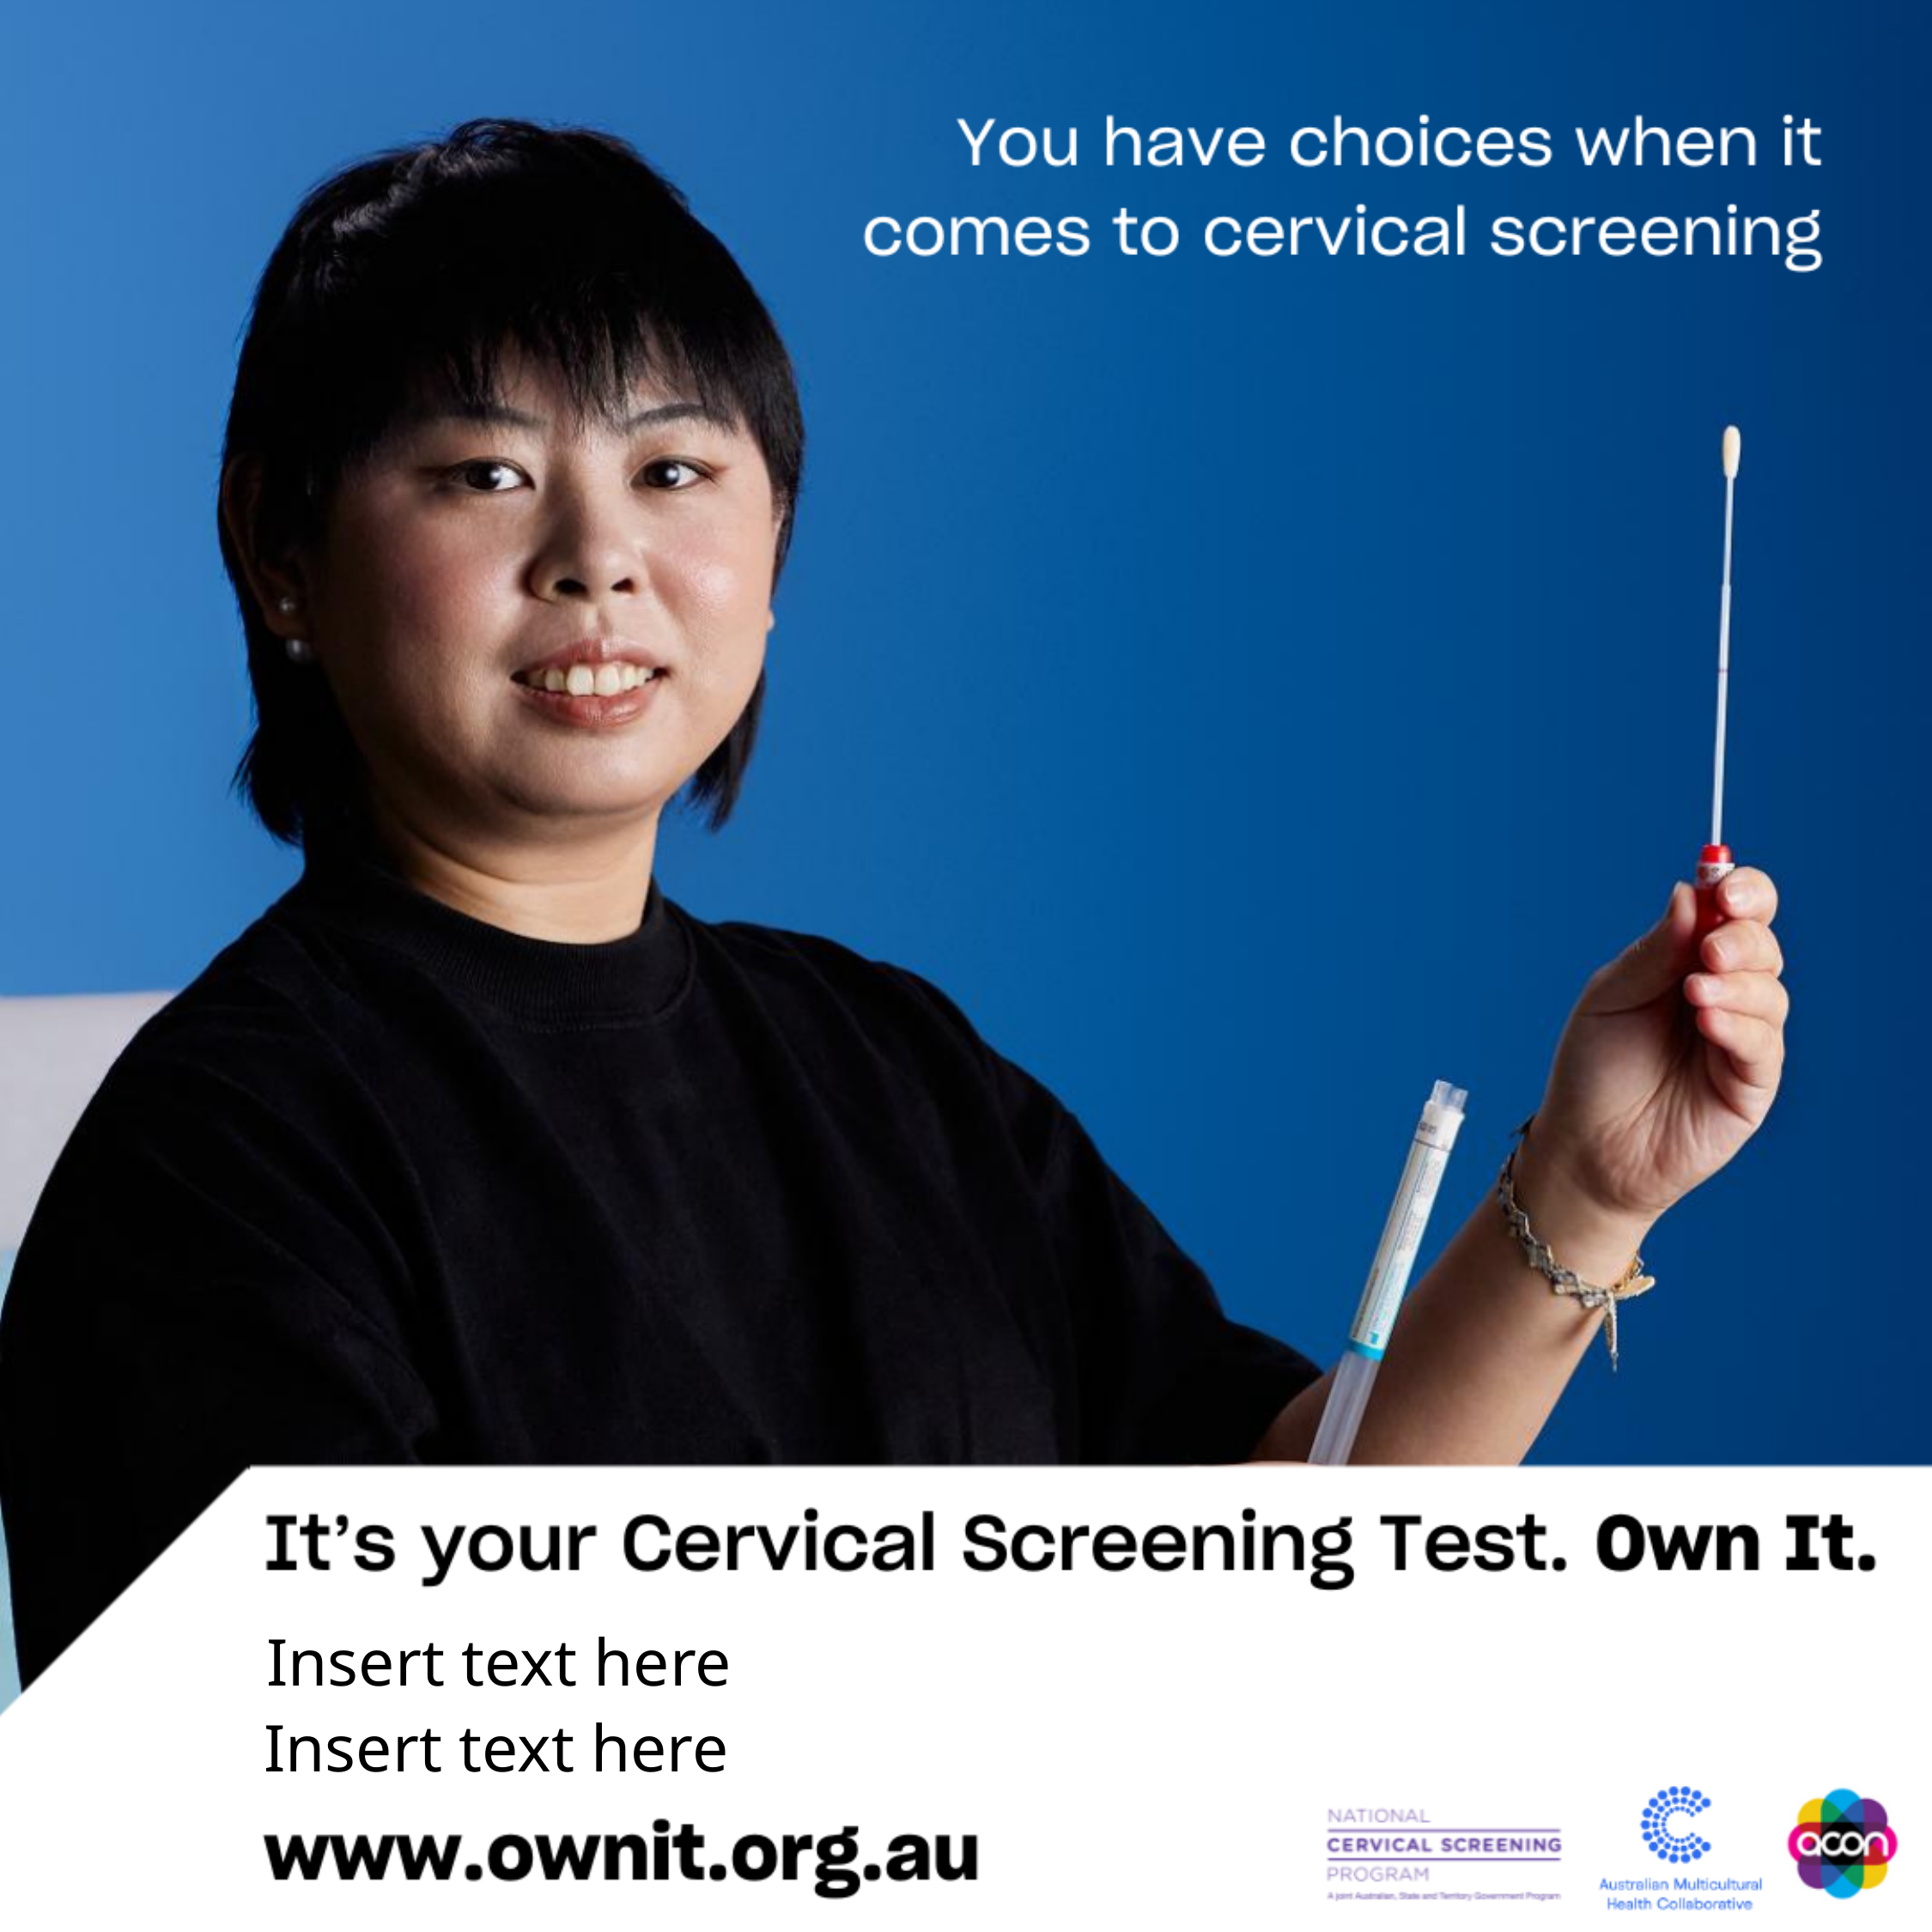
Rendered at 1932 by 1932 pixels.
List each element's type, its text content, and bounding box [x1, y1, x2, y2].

text_box Insert text here [251, 1701, 1298, 1791]
picture [0, 0, 1932, 1932]
text_box Insert text here [253, 1615, 1867, 1706]
